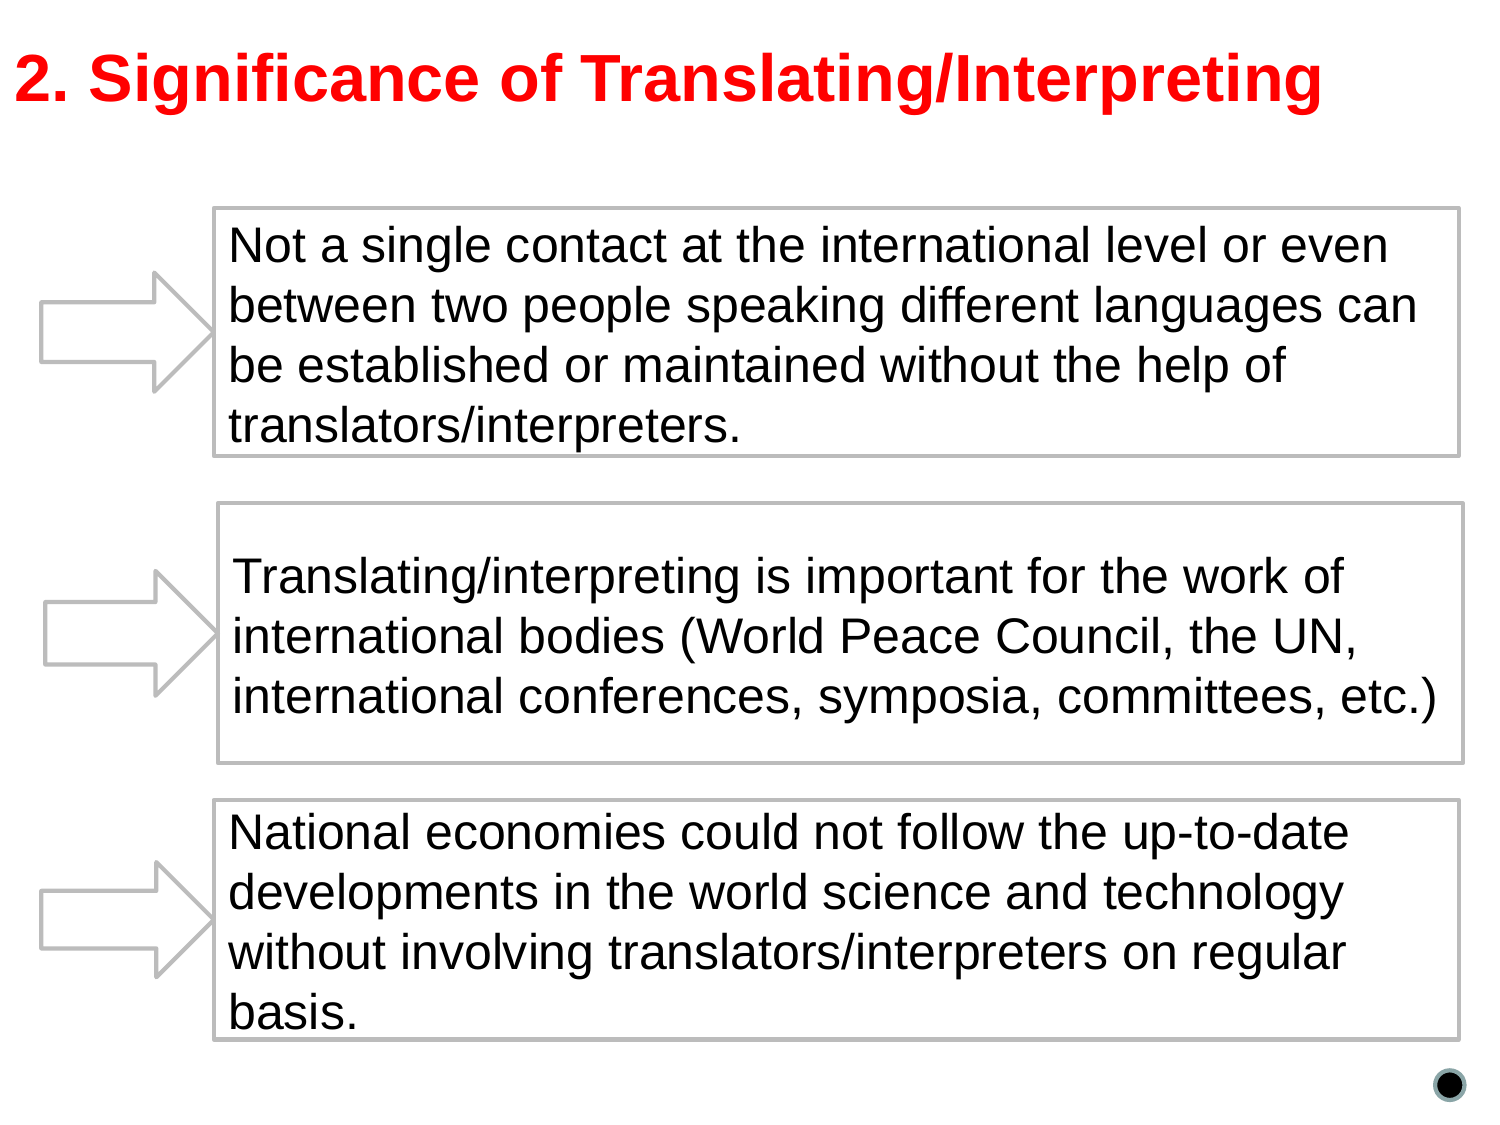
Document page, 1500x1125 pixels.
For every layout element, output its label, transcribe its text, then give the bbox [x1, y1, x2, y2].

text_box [45, 503, 1464, 764]
text_box [1433, 1068, 1467, 1103]
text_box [41, 207, 1459, 457]
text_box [41, 799, 1459, 1040]
text_box 2. Significance of Translating/Interpreting [0, 0, 1500, 151]
